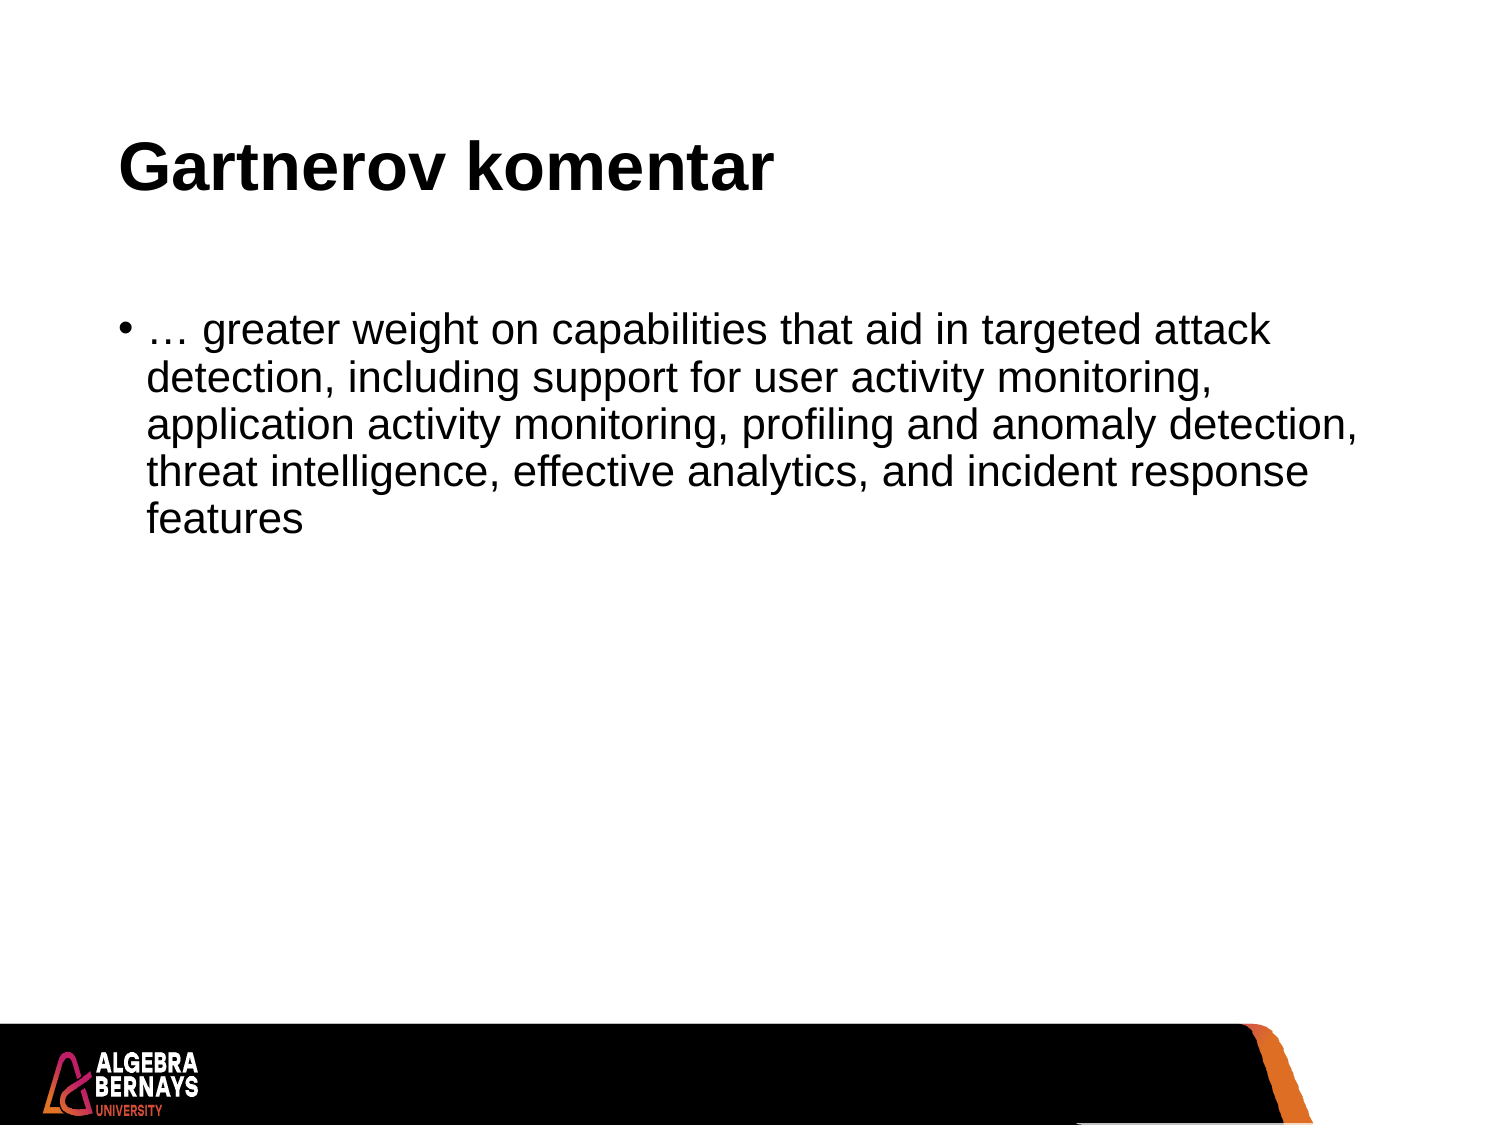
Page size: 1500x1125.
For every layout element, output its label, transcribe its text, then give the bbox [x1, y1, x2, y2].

title Gartnerov komentar [103, 59, 1397, 278]
picture [0, 1023, 1468, 1125]
list … greater weight on capabilities that aid in targeted attack detection, including support for user activity monitoring, application activity monitoring, profiling and anomaly detection, threat intelligence, effective analytics, and incident response features [103, 299, 1397, 1014]
